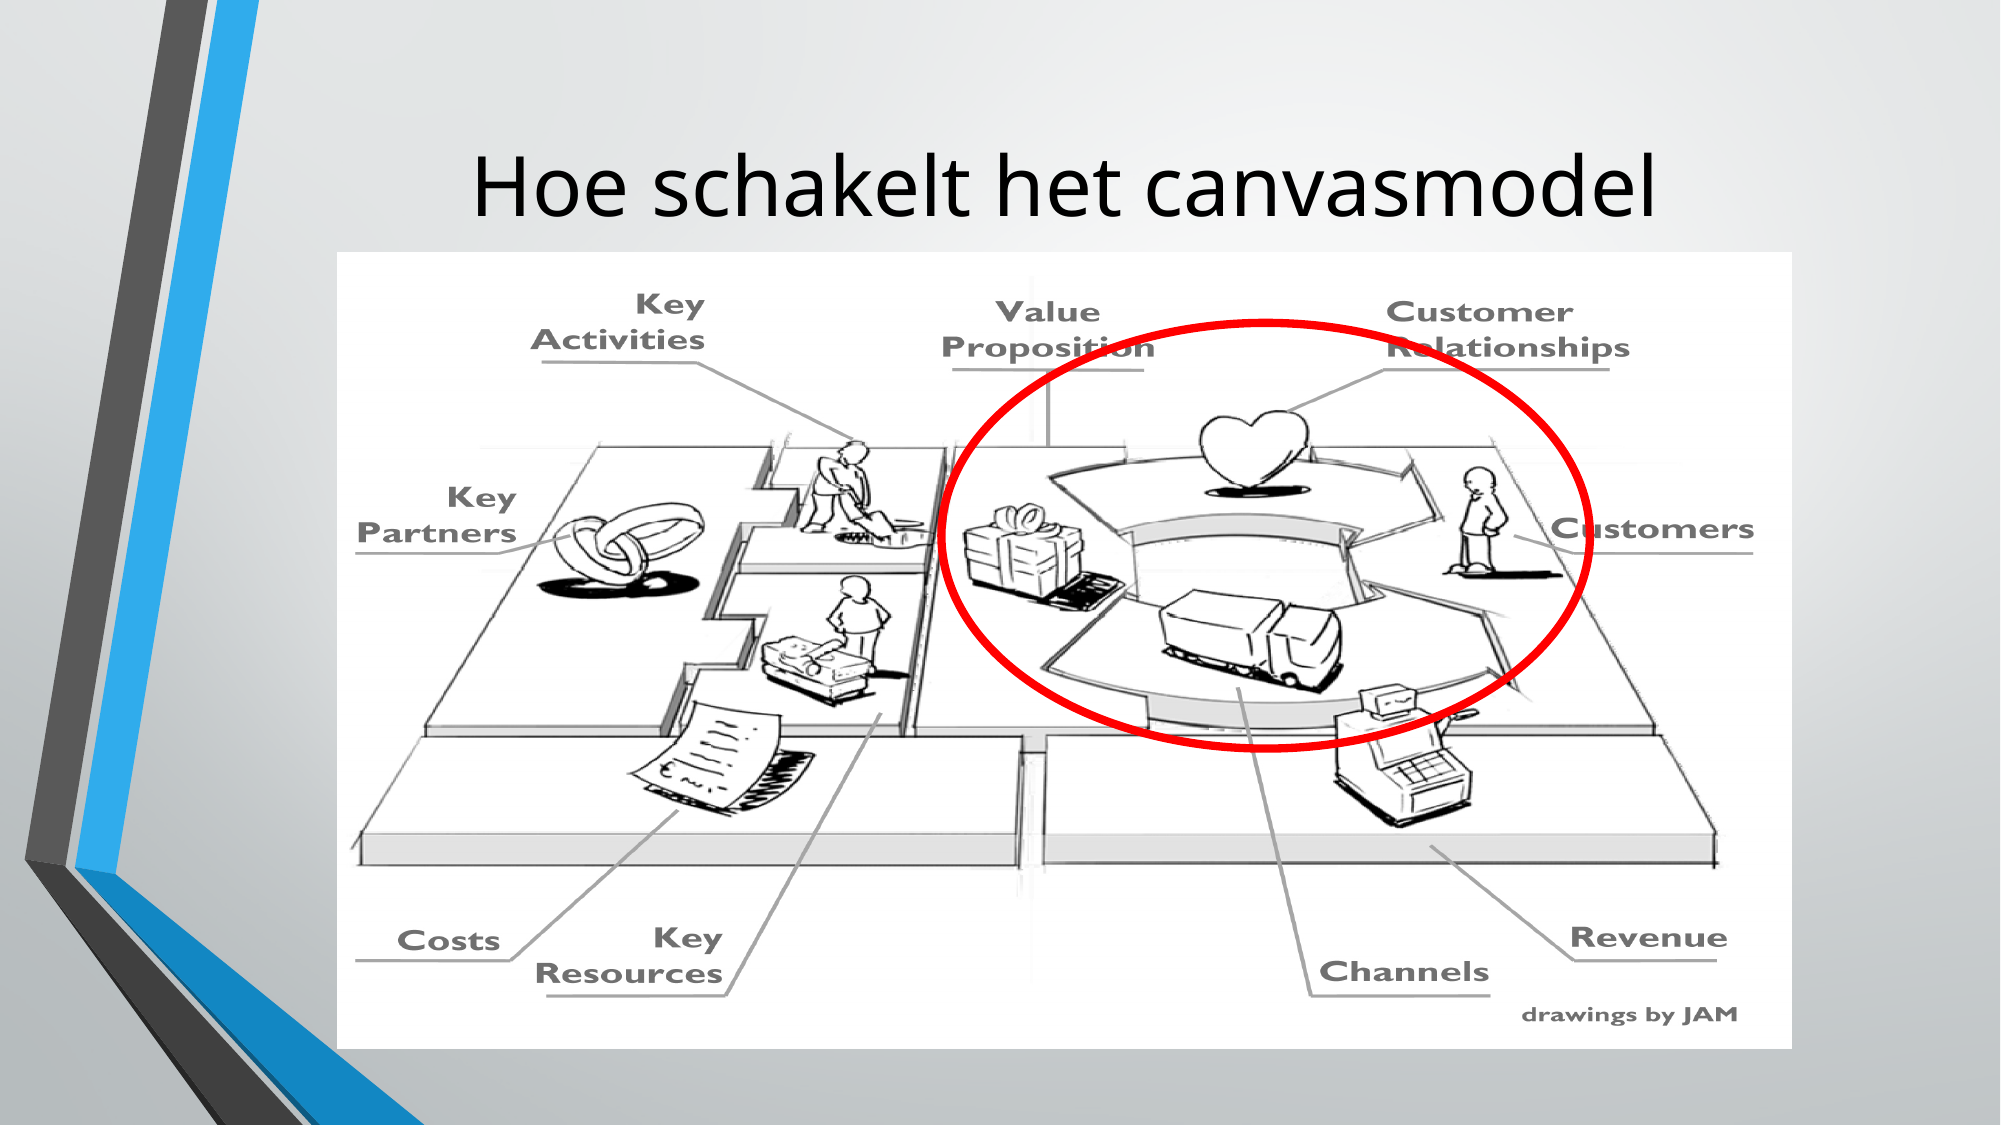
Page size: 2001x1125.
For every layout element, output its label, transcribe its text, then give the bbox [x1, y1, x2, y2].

title Hoe schakelt het canvasmodel [243, 112, 1887, 253]
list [336, 252, 1792, 1049]
